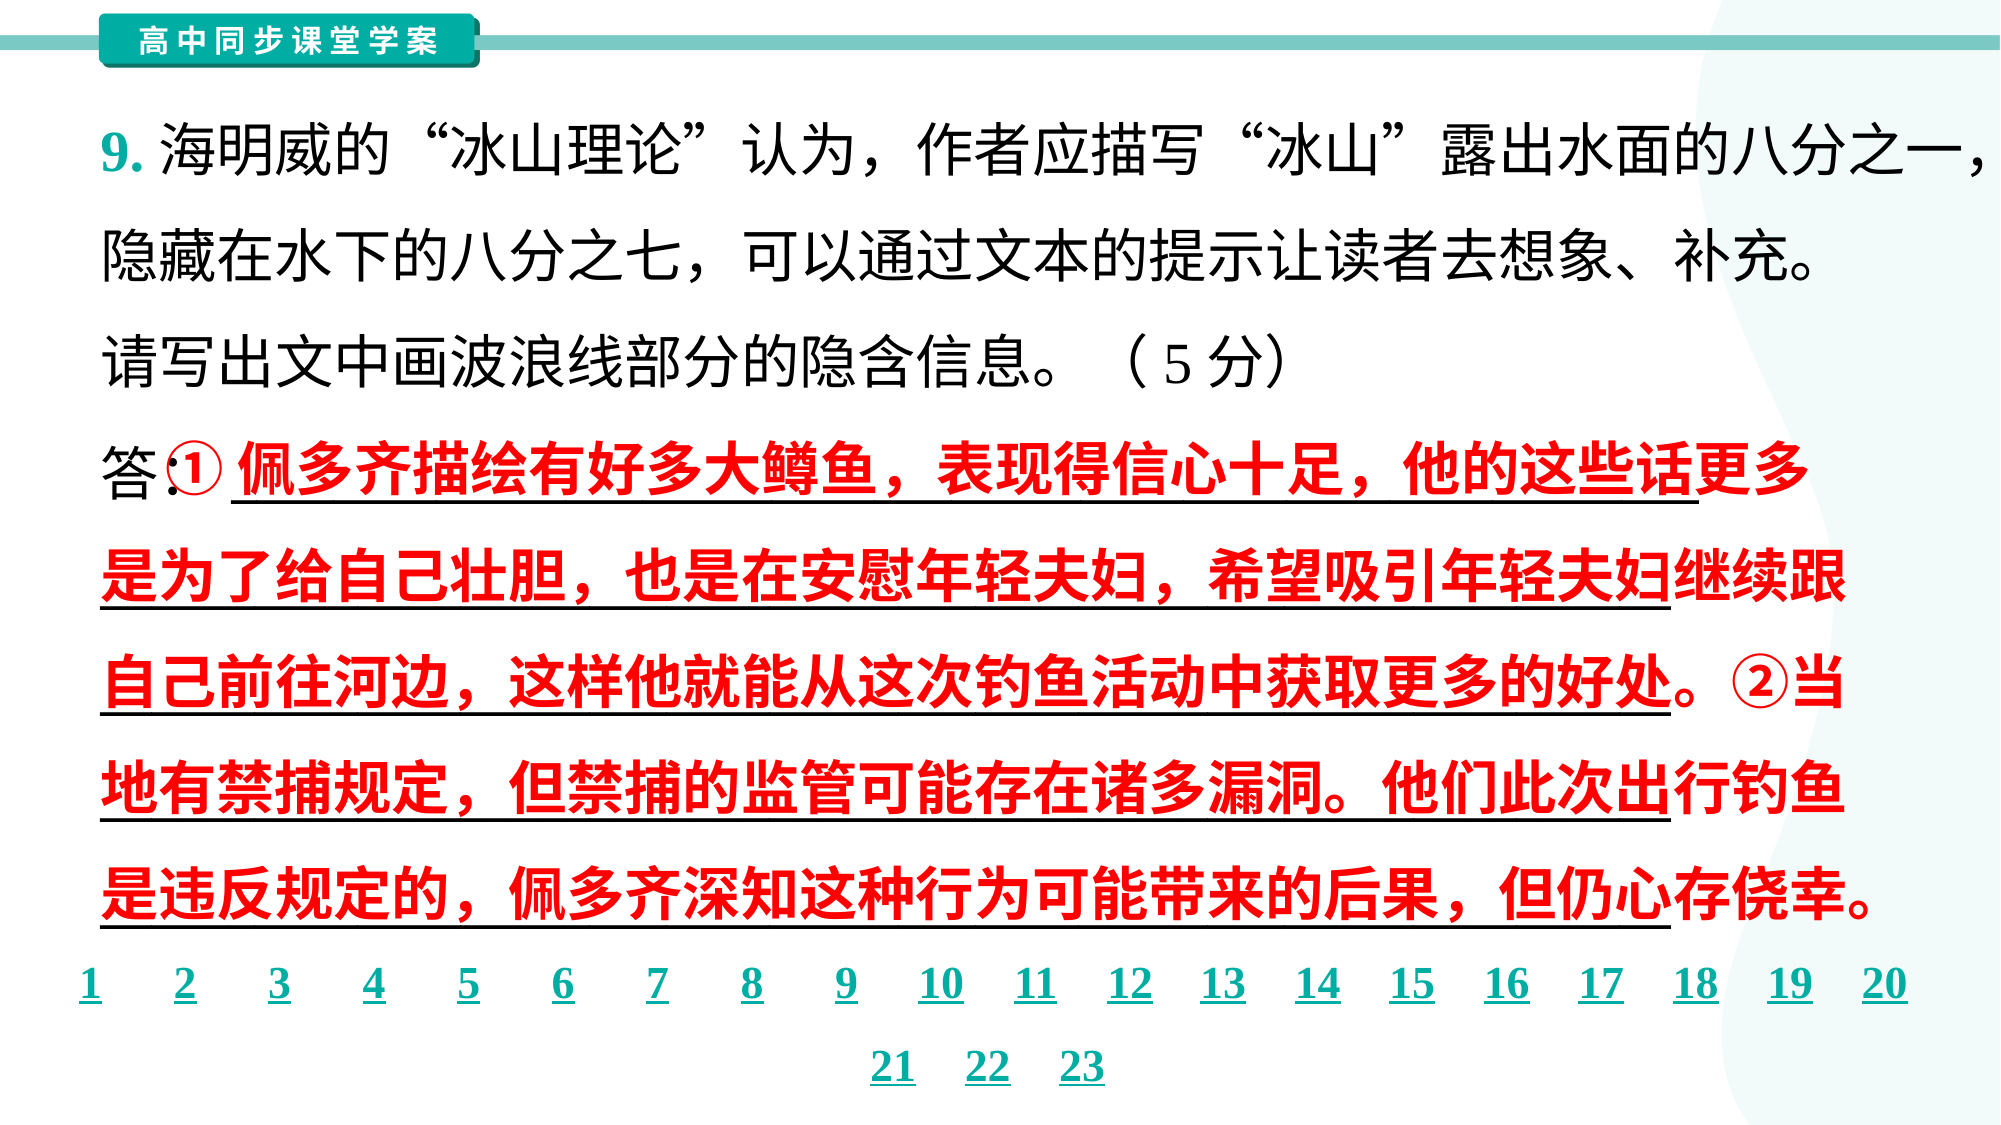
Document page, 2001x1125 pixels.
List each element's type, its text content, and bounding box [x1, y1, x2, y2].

text_box 答：_________________________________________________________ _____________________________________________________________ _____________________________________________________________ _____________________________________________________________ _____________________________________________________________ [100, 928, 1899, 932]
text_box 9.海明威的“冰山理论”认为，作者应描写“冰山”露出水面的八分之一， 隐藏在水下的八分之七，可以通过文本的提示让读者去想象、补充。 请写出文中画波浪线部分的隐含信息。（5分） [100, 76, 1899, 396]
text_box ①佩多齐描绘有好多大鳟鱼，表现得信心十足，他的这些话更多 是为了给自己壮胆，也是在安慰年轻夫妇，希望吸引年轻夫妇继续跟 自己前往河边，这样他就能从这次钓鱼活动中获取更多的好处。②当 地有禁捕规定，但禁捕的监管可能存在诸多漏洞。他们此次出行钓鱼 是违反规定的，佩多齐深知这种行为可能带来的后果，但仍心存侥幸。 [100, 396, 1899, 928]
picture [0, 0, 2000, 1125]
